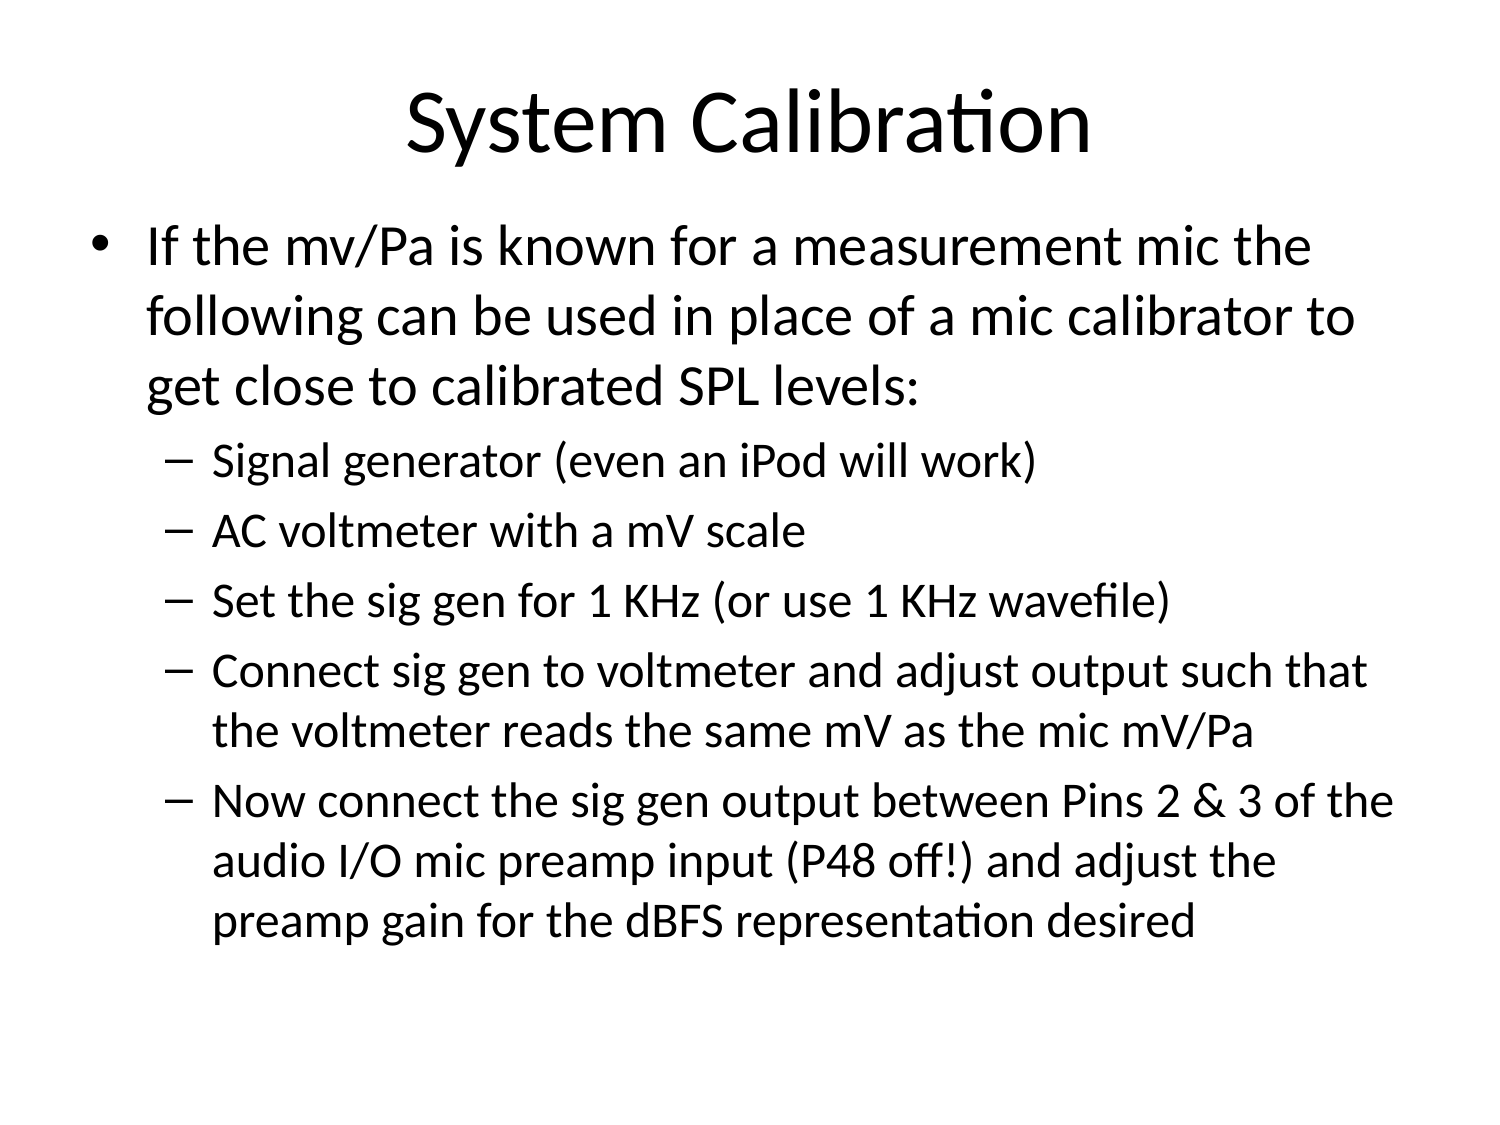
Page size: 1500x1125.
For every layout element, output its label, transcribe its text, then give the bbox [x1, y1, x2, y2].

title System Calibration [75, 45, 1425, 188]
list If the mv/Pa is known for a measurement mic the following can be used in place of a mic calibrator to get close to calibrated SPL levels: Signal generator (even an iPod will work) AC voltmeter with a mV scale Set the sig gen for 1 KHz (or use 1 KHz wavefile) Connect sig gen to voltmeter and adjust output such that the voltmeter reads the same mV as the mic mV/Pa Now connect the sig gen output between Pins 2 & 3 of the audio I/O mic preamp input (P48 off!) and adjust the preamp gain for the dBFS representation desired [75, 200, 1425, 1005]
